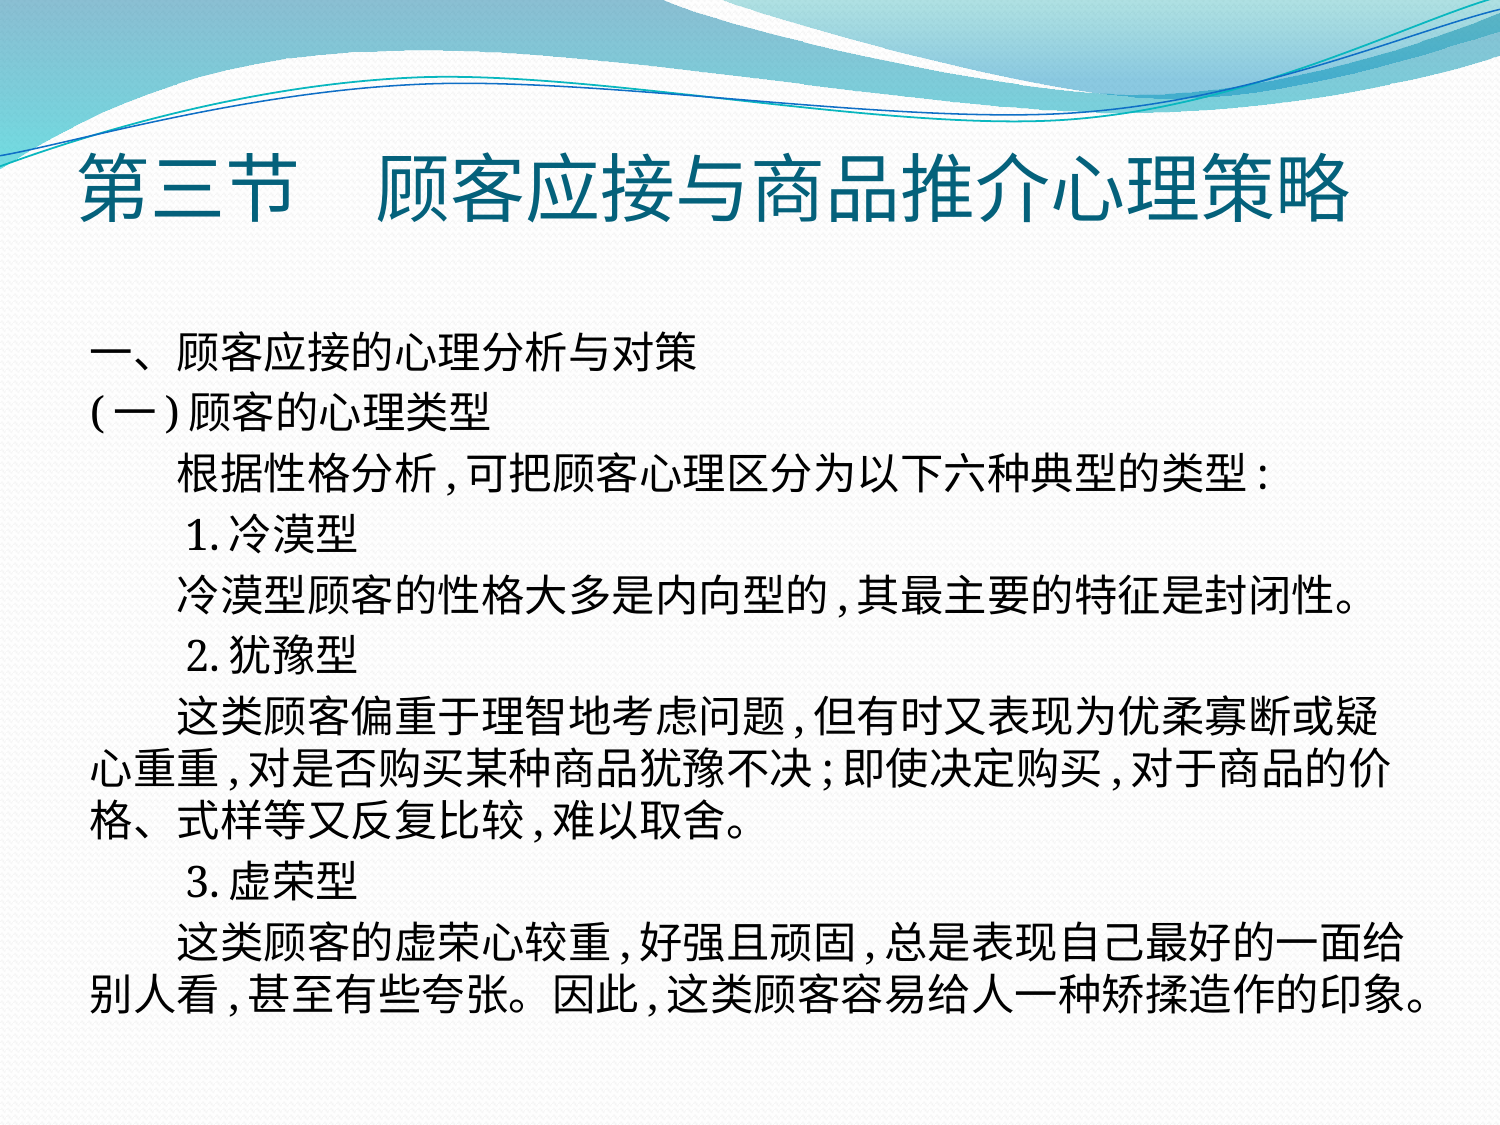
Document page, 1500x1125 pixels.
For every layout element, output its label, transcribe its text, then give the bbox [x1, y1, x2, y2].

title 第三节 顾客应接与商品推介心理策略 [75, 115, 1425, 232]
list 一、顾客应接的心理分析与对策 (一)顾客的心理类型 根据性格分析,可把顾客心理区分为以下六种典型的类型: 1.冷漠型 冷漠型顾客的性格大多是内向型的,其最主要的特征是封闭性。 2.犹豫型 这类顾客偏重于理智地考虑问题,但有时又表现为优柔寡断或疑心重重,对是否购买某种商品犹豫不决;即使决定购买,对于商品的价格、式样等又反复比较,难以取舍。 3.虚荣型 这类顾客的虚荣心较重,好强且顽固,总是表现自己最好的一面给别人看,甚至有些夸张。因此,这类顾客容易给人一种矫揉造作的印象。 [75, 317, 1425, 1038]
